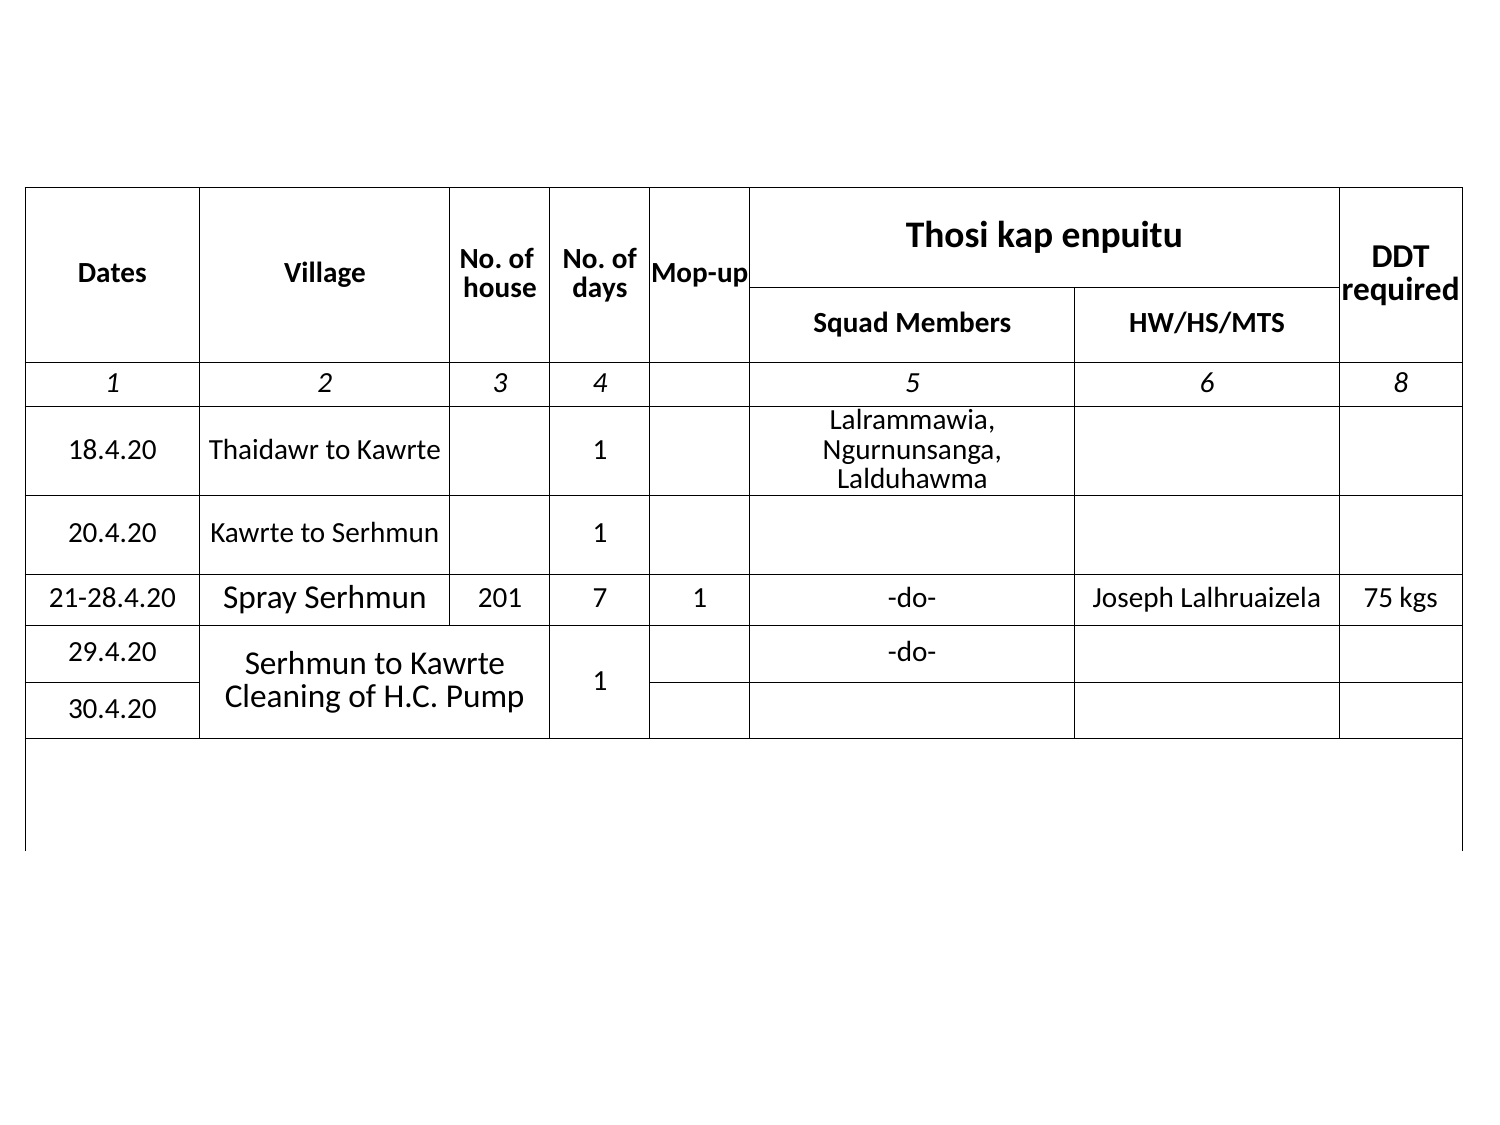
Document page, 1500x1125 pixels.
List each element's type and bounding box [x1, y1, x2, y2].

table_cell [200, 626, 549, 738]
table_cell [450, 407, 549, 495]
table_cell [550, 496, 649, 574]
table_cell [200, 407, 449, 495]
table_cell [1075, 288, 1339, 362]
table_cell [450, 575, 549, 625]
table_header [550, 188, 649, 362]
table_cell [26, 363, 199, 406]
table_cell [1075, 363, 1339, 406]
table_cell [26, 407, 199, 495]
table_cell [1340, 683, 1462, 738]
table_cell [550, 626, 649, 738]
table_cell [750, 496, 1074, 574]
table_cell [450, 496, 549, 574]
table_cell [650, 496, 749, 574]
table_cell [750, 575, 1074, 625]
table_cell [26, 739, 1462, 851]
table_cell [650, 363, 749, 406]
table_cell [650, 683, 749, 738]
table_cell [1340, 496, 1462, 574]
table_header [200, 188, 449, 362]
table_cell [550, 407, 649, 495]
table_cell [1075, 575, 1339, 625]
table_cell [750, 407, 1074, 495]
table_cell [26, 626, 199, 682]
table_cell [550, 575, 649, 625]
table_cell [26, 683, 199, 738]
table_header [450, 188, 549, 362]
table_cell [1075, 407, 1339, 495]
table_cell [750, 626, 1074, 682]
table_cell [1075, 626, 1339, 682]
table_cell [1075, 683, 1339, 738]
table_cell [550, 363, 649, 406]
table_cell [1075, 496, 1339, 574]
table_cell [650, 407, 749, 495]
table_cell [450, 363, 549, 406]
table_cell [200, 496, 449, 574]
table_cell [26, 575, 199, 625]
table_cell [200, 363, 449, 406]
table_header [750, 188, 1339, 287]
table_header [26, 188, 199, 362]
table_header [1340, 188, 1462, 362]
table_header [650, 188, 749, 362]
table_cell [750, 363, 1074, 406]
table_cell [650, 626, 749, 682]
table_cell [1340, 626, 1462, 682]
table_cell [650, 575, 749, 625]
table_cell [200, 575, 449, 625]
table_cell [26, 496, 199, 574]
table_cell [1340, 363, 1462, 406]
table_cell [1340, 575, 1462, 625]
table_cell [750, 683, 1074, 738]
table_cell [750, 288, 1074, 362]
table_cell [1340, 407, 1462, 495]
